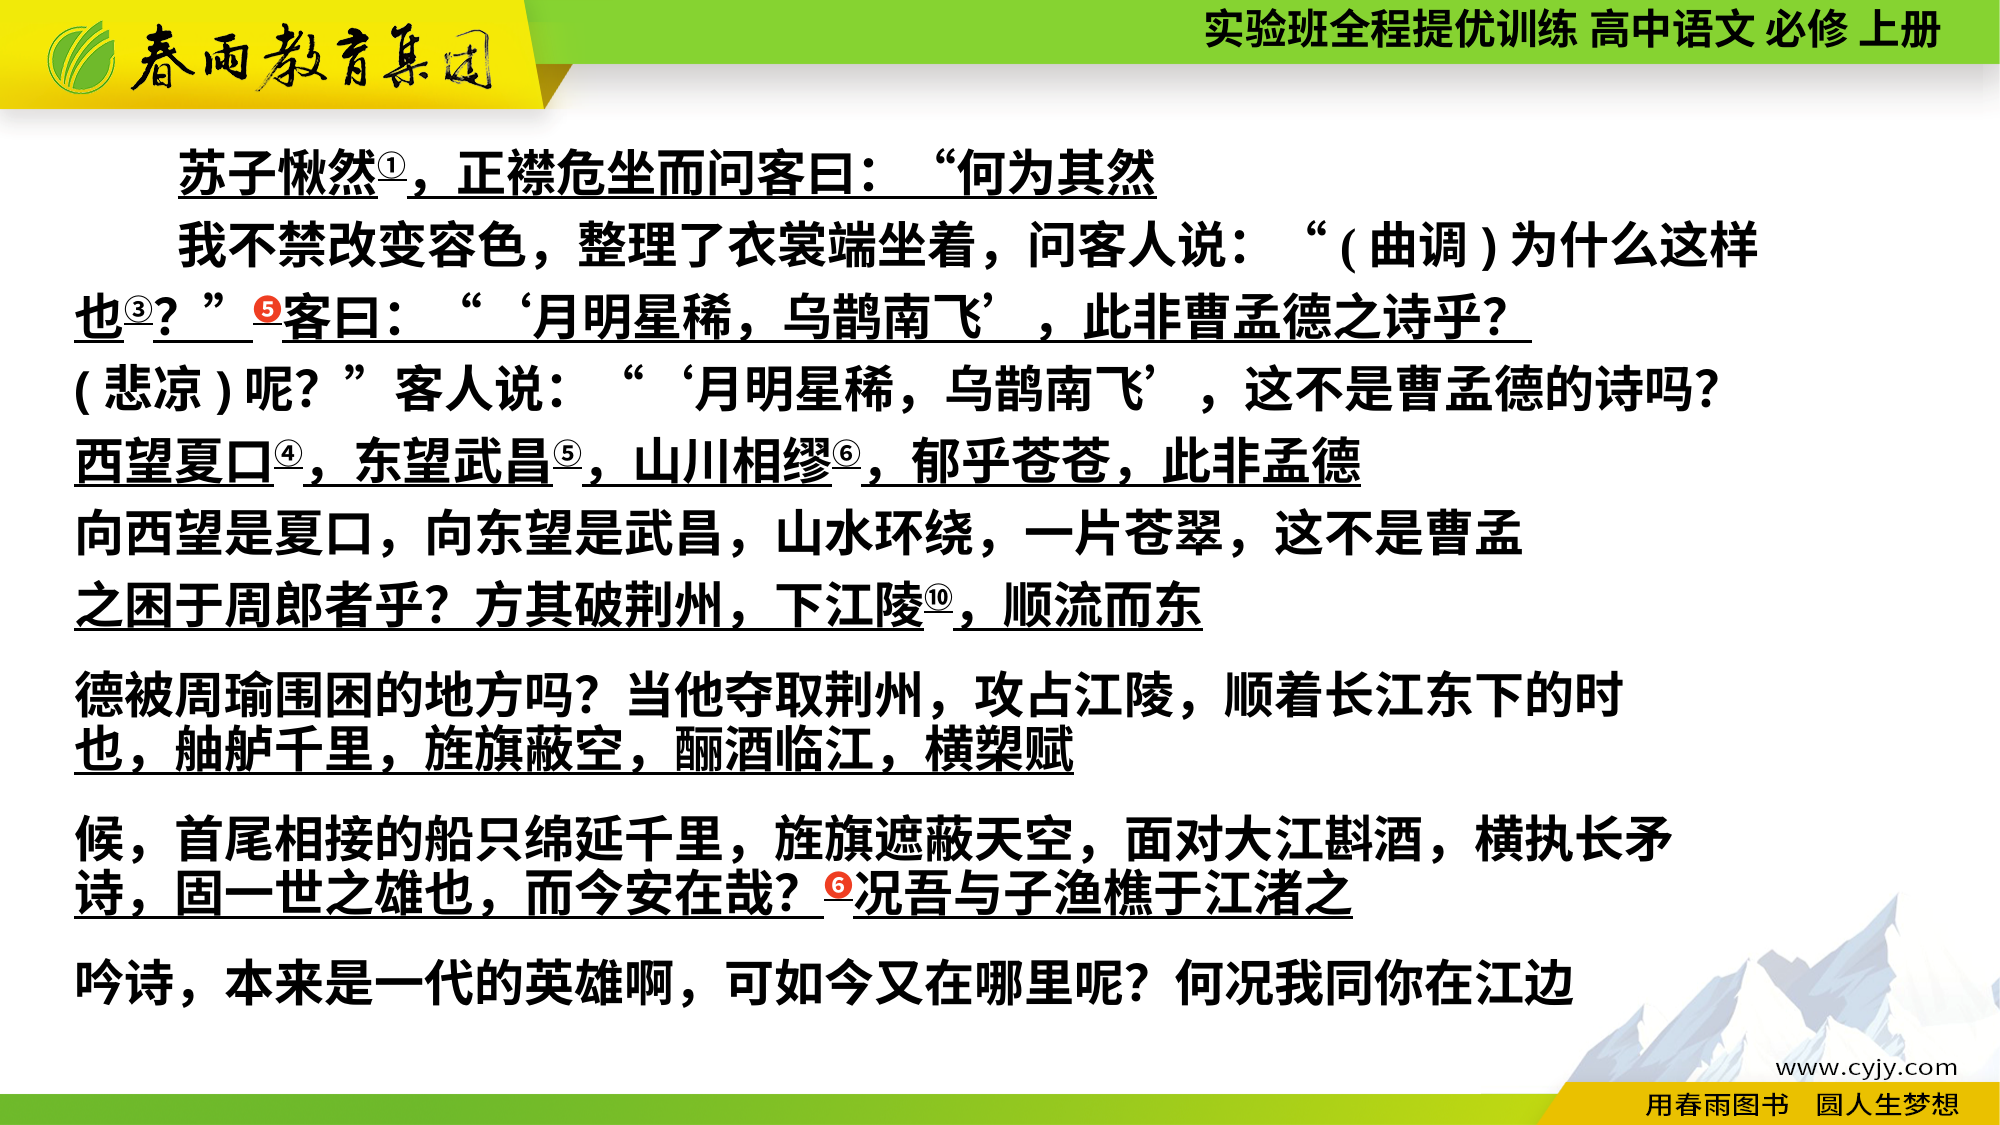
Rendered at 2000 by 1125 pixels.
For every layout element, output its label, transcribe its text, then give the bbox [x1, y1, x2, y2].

picture [0, 0, 2000, 1125]
text_box 我不禁改变容色，整理了衣裳端坐着，问客人说：“(曲调)为什么这样 (悲凉)呢？”客人说：“‘月明星稀，乌鹊南飞’，这不是曹孟德的诗吗？ 向西望是夏口，向东望是武昌，山水环绕，一片苍翠，这不是曹孟 德被周瑜围困的地方吗？当他夺取荆州，攻占江陵，顺着长江东下的时 候，首尾相接的船只绵延千里，旌旗遮蔽天空，面对大江斟酒，横执长矛 吟诗，本来是一代的英雄啊，可如今又在哪里呢？何况我同你在江边 [59, 194, 1944, 1020]
